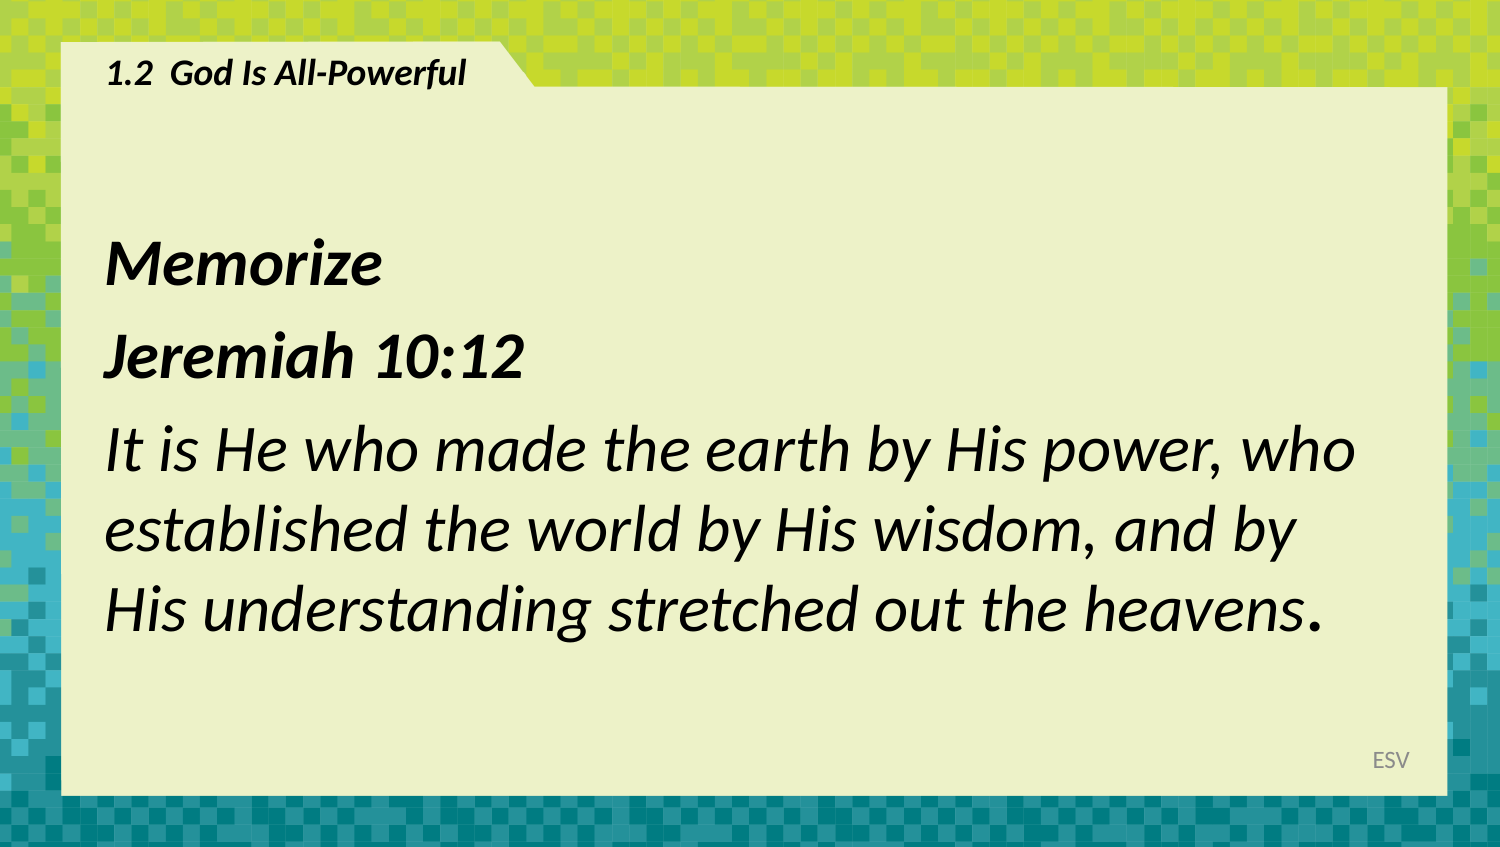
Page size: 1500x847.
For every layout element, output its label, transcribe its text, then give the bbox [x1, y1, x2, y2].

list Memorize Jeremiah 10:12 It is He who made the earth by His power, who established the world by His wisdom, and by His understanding stretched out the heavens. [89, 141, 1403, 722]
title 1.2 God Is All-Powerful [89, 33, 1420, 108]
picture [0, 0, 1500, 847]
footer ESV [950, 736, 1425, 782]
